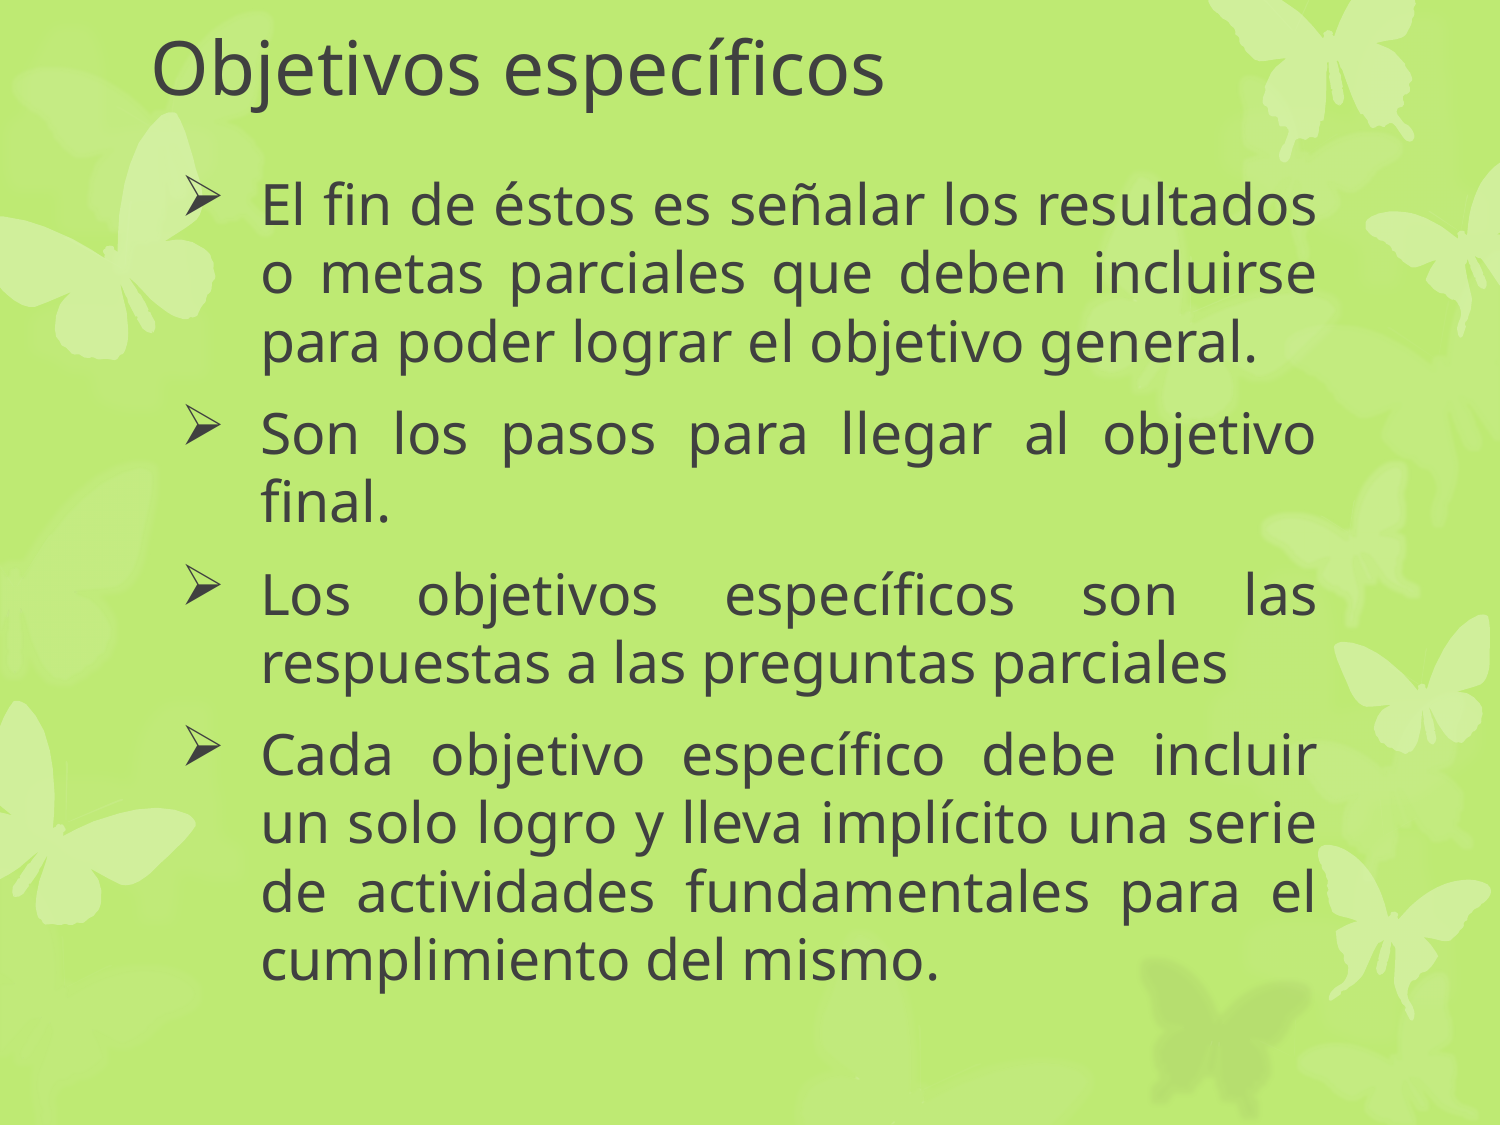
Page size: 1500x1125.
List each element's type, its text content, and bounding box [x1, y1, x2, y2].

list El fin de éstos es señalar los resultados o metas parciales que deben incluirse para poder lograr el objetivo general. Son los pasos para llegar al objetivo final. Los objetivos específicos son las respuestas a las preguntas parciales Cada objetivo específico debe incluir un solo logro y lleva implícito una serie de actividades fundamentales para el cumplimiento del mismo. [165, 160, 1334, 1012]
title Objetivos específicos [135, 42, 1304, 209]
